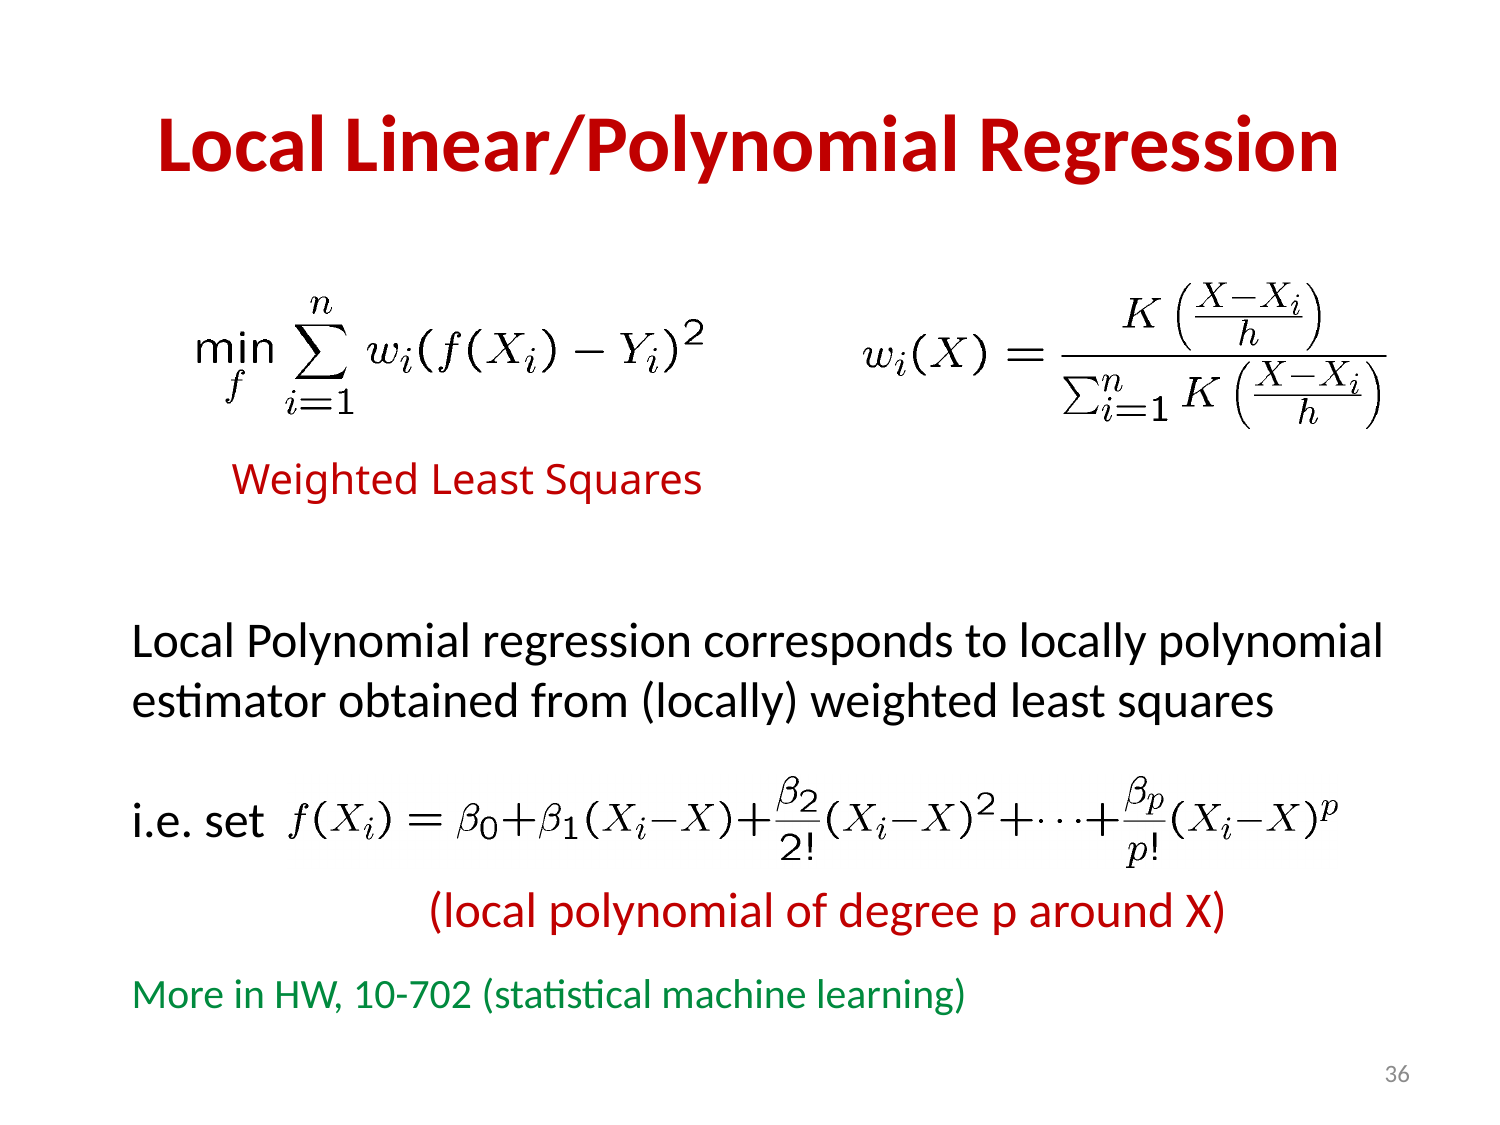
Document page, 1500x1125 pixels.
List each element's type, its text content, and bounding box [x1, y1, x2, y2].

slide_number 36 [1074, 1042, 1425, 1103]
picture [862, 280, 1388, 431]
picture [194, 294, 704, 415]
text_box Weighted Least Squares [216, 445, 719, 510]
title Local Linear/Polynomial Regression [75, 45, 1425, 233]
text_box Local Polynomial regression corresponds to locally polynomial estimator obtained from (locally) weighted least squares i.e. set (local polynomial of degree p around X) More in HW, 10-702 (statistical machine learning) [116, 599, 1400, 1025]
picture [287, 774, 1338, 870]
